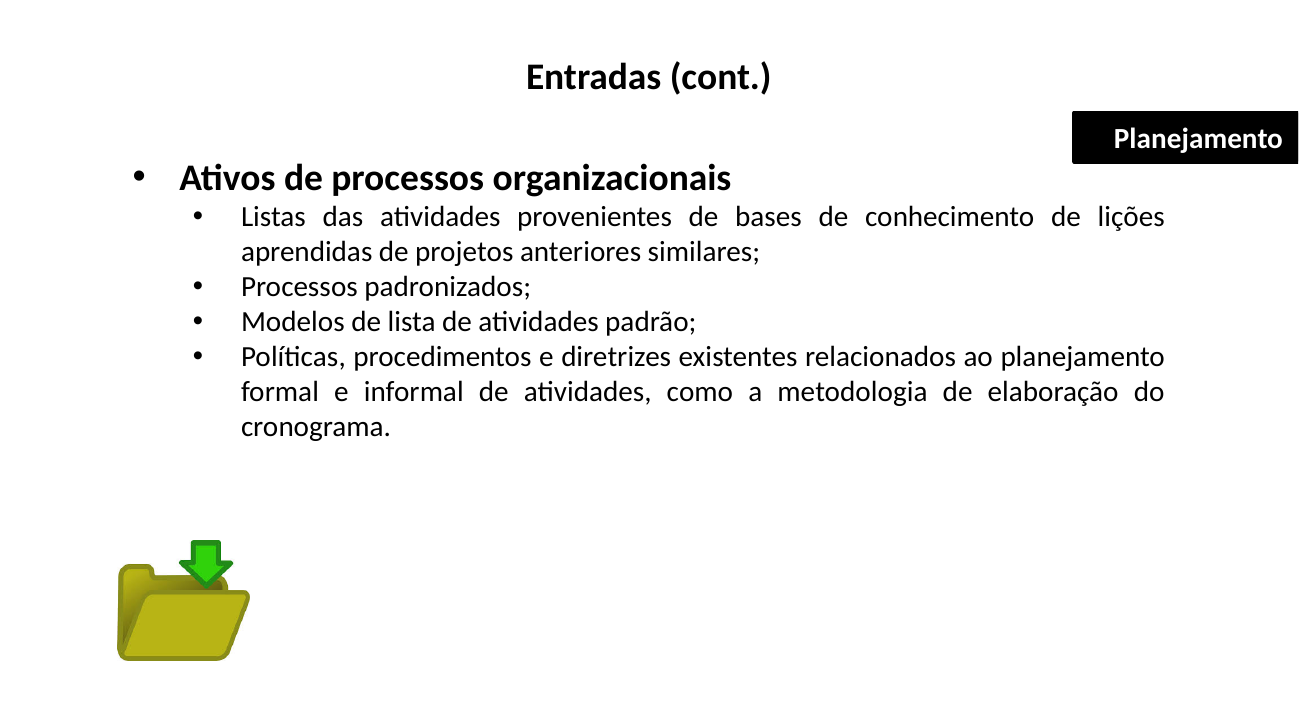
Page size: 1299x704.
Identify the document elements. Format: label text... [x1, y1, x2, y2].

text_box Ativos de processos organizacionais Listas das atividades provenientes de bases de conhecimento de lições aprendidas de projetos anteriores similares; Processos padronizados; Modelos de lista de atividades padrão; Políticas, procedimentos e diretrizes existentes relacionados ao planejamento formal e informal de atividades, como a metodologia de elaboração do cronograma. [117, 145, 1181, 454]
picture [117, 540, 250, 661]
text_box Entradas (cont.) [0, 44, 1299, 106]
text_box Planejamento [1074, 112, 1299, 162]
